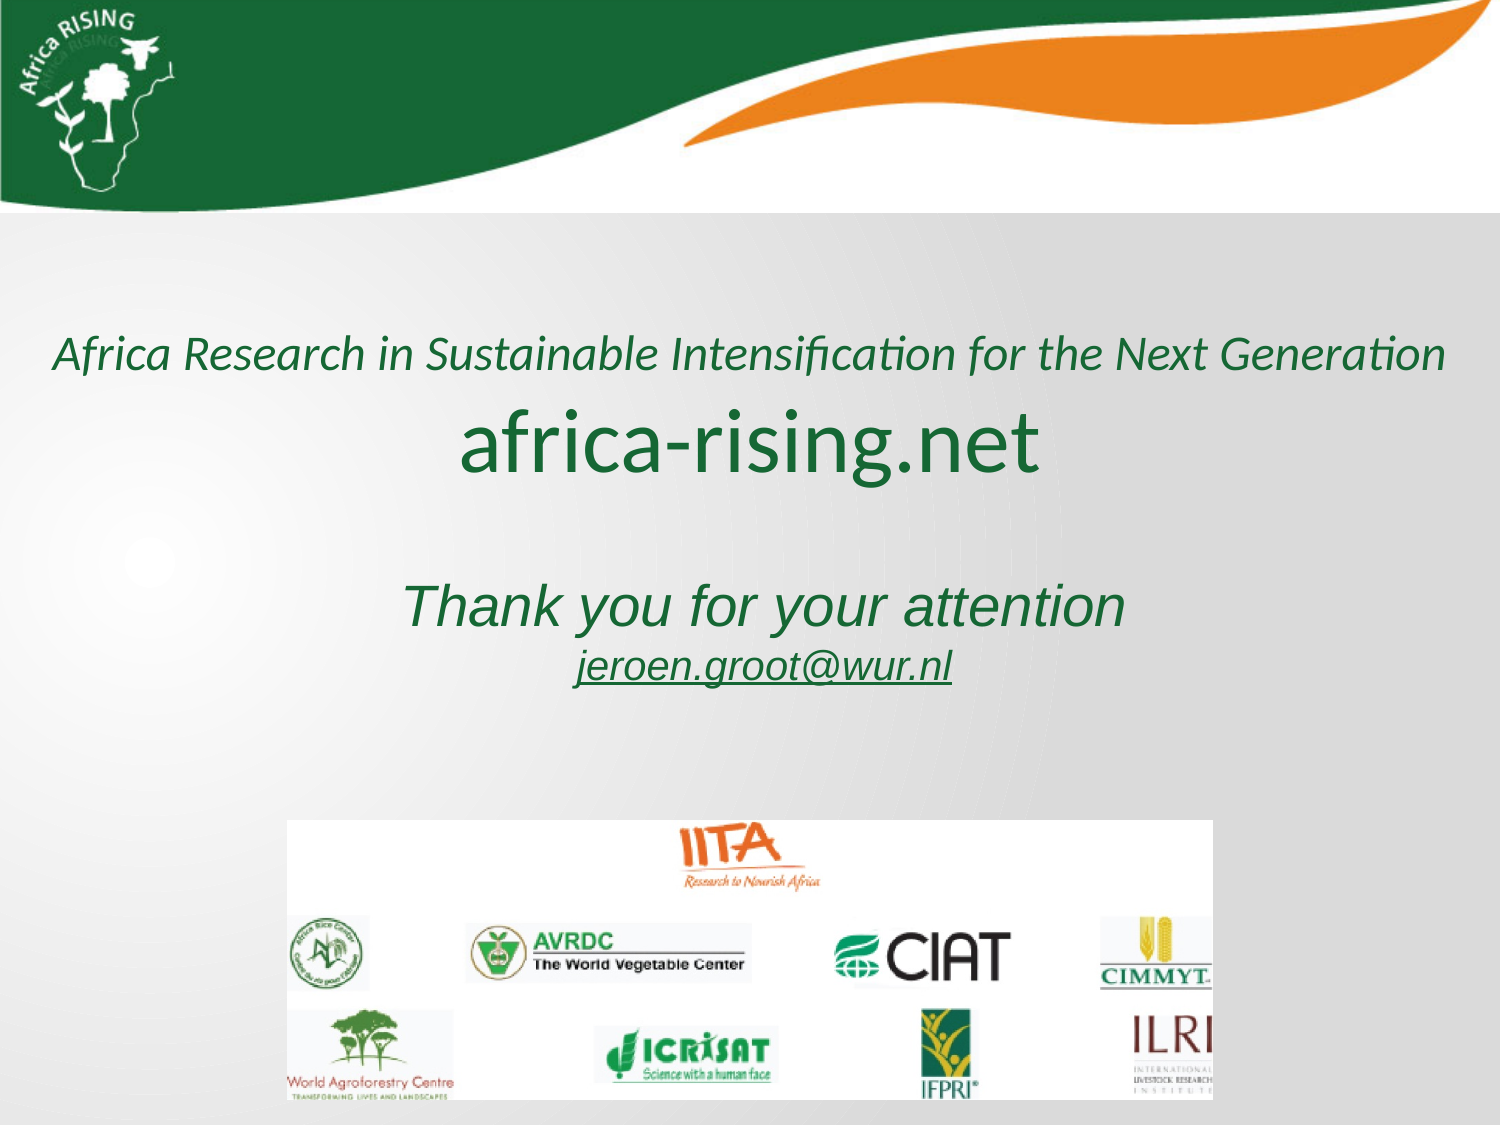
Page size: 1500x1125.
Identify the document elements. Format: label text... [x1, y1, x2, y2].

picture [0, 0, 1500, 213]
text_box Thank you for your attention jeroen.groot@wur.nl [385, 560, 1144, 696]
picture [287, 820, 1213, 1100]
